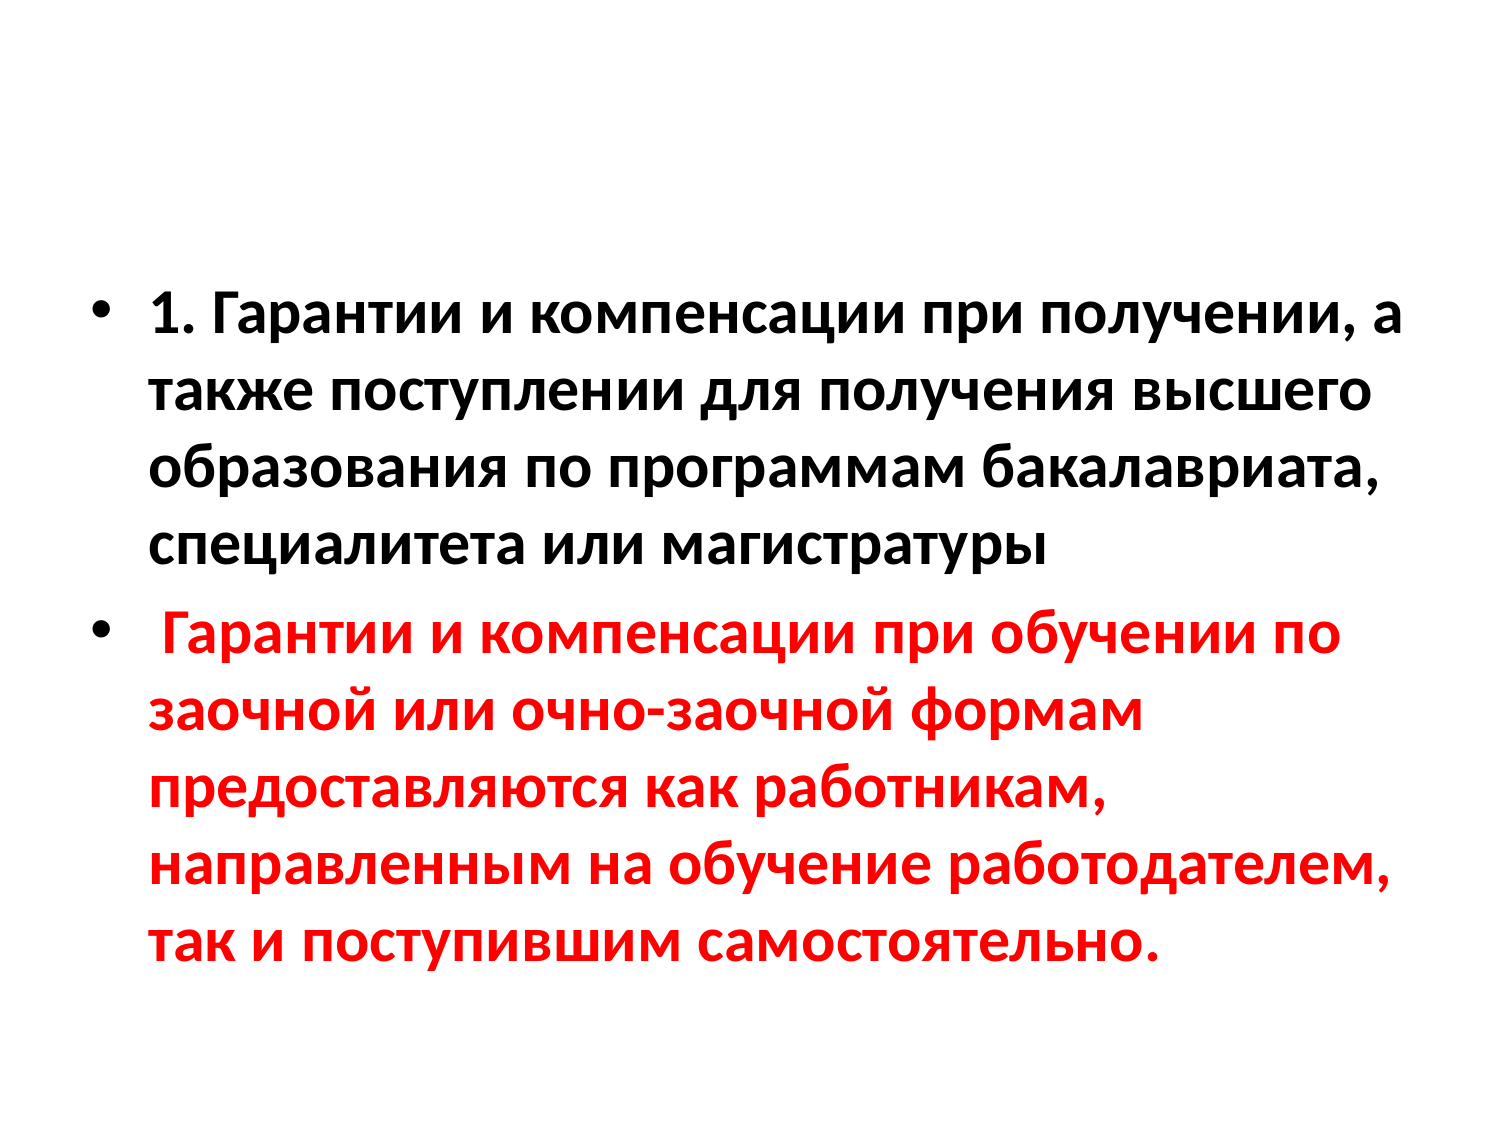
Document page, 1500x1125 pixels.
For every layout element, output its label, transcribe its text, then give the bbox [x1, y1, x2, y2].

list 1. Гарантии и компенсации при получении, а также поступлении для получения высшего образования по программам бакалавриата, специалитета или магистратуры Гарантии и компенсации при обучении по заочной или очно-заочной формам предоставляются как работникам, направленным на обучение работодателем, так и поступившим самостоятельно. [75, 262, 1425, 1005]
